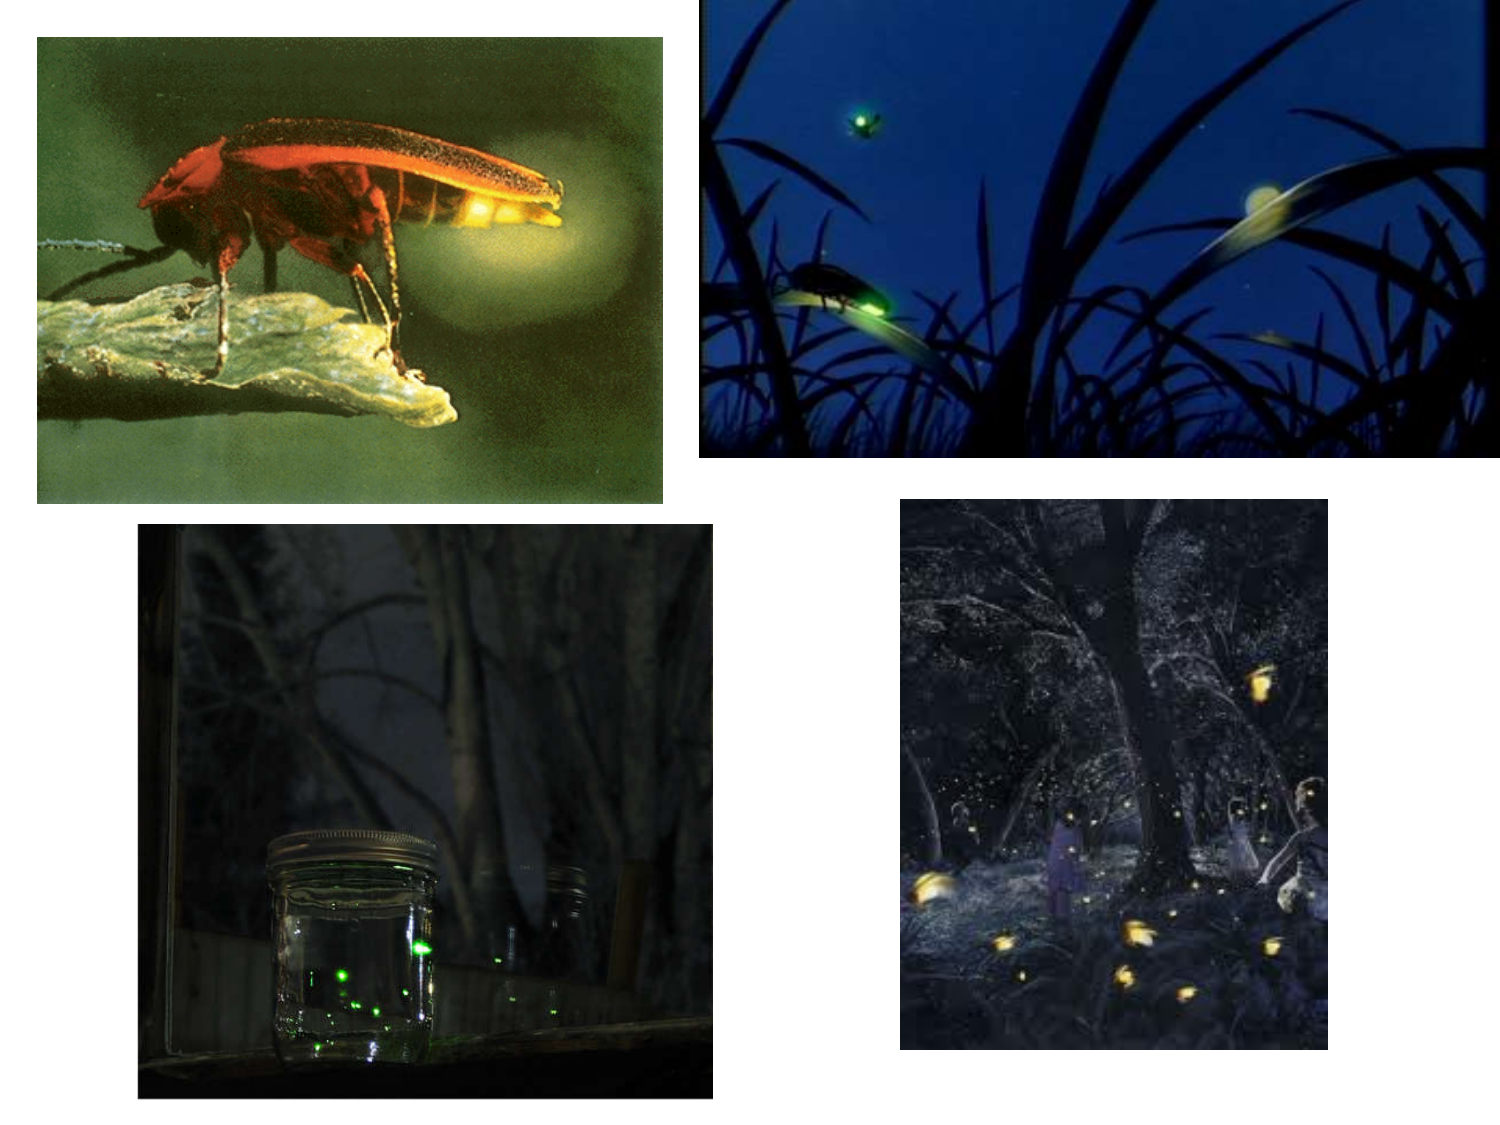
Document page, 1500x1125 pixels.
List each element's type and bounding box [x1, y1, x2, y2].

picture [137, 524, 713, 1101]
picture [37, 37, 663, 504]
picture [899, 499, 1328, 1051]
picture [699, 0, 1500, 458]
